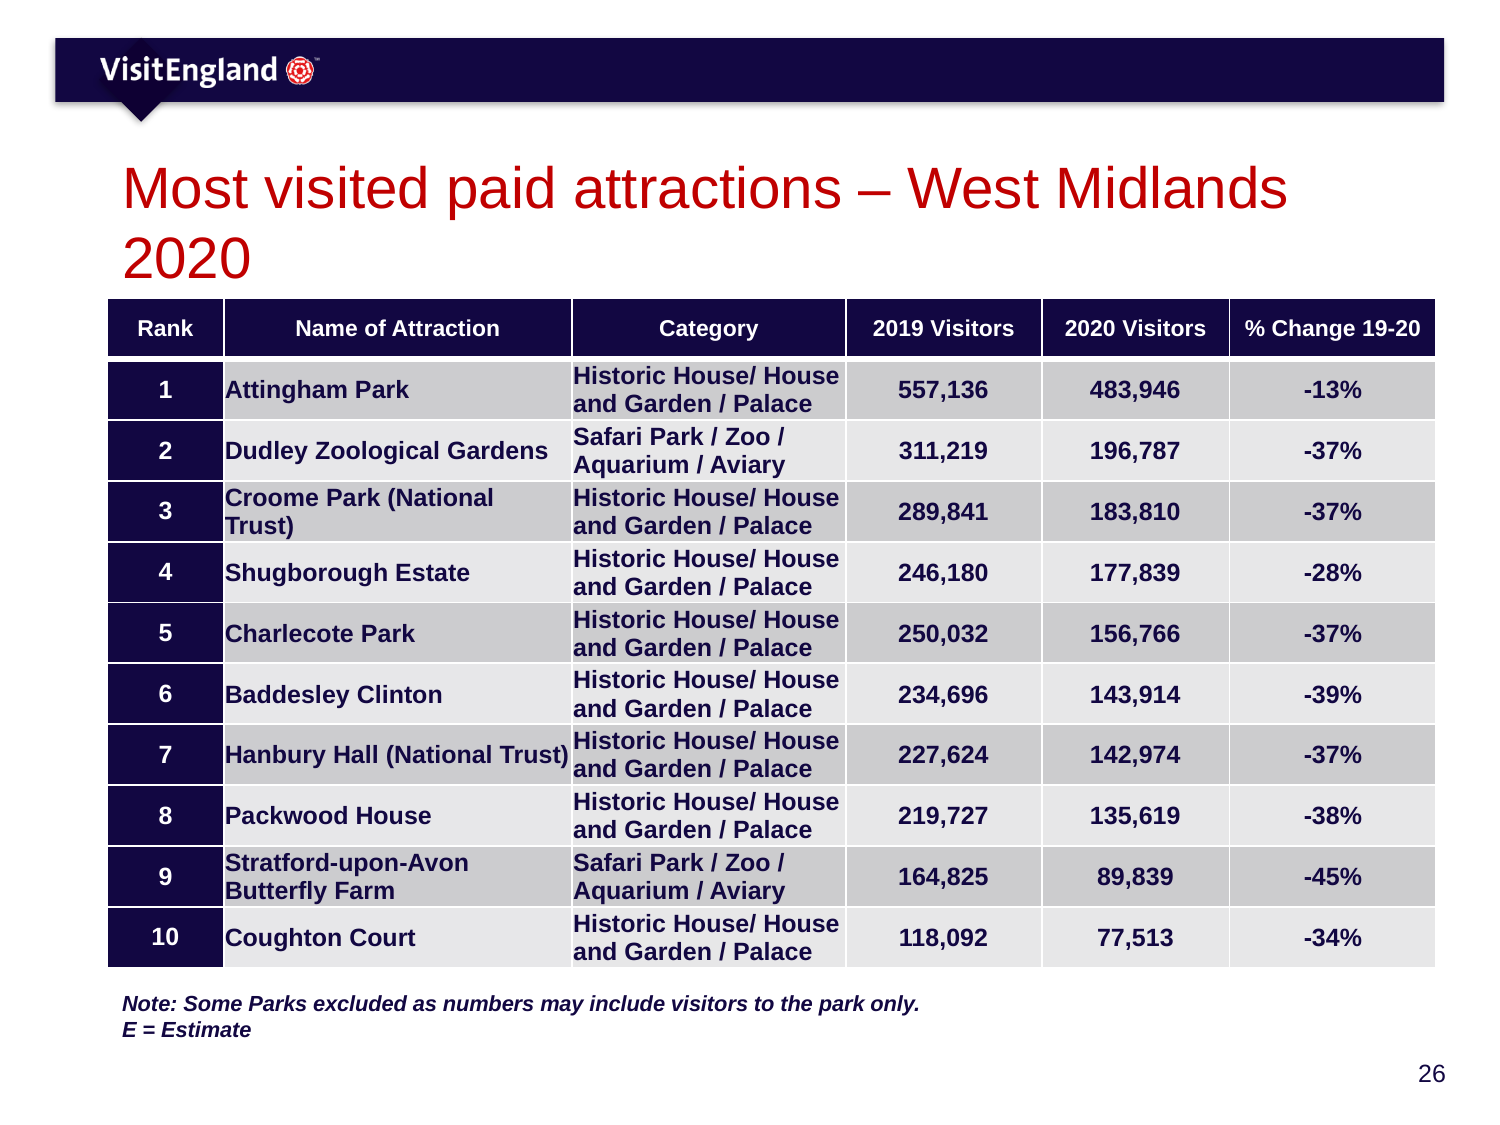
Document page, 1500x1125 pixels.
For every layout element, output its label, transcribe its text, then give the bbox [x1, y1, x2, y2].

table_cell 8 [108, 786, 223, 845]
table_cell 4 [108, 543, 223, 602]
table_cell Historic House/ House and Garden / Palace [573, 664, 845, 723]
table_cell 9 [108, 847, 223, 906]
table_cell 143,914 [1043, 664, 1229, 723]
table_cell Historic House/ House and Garden / Palace [573, 786, 845, 845]
table_cell 219,727 [847, 786, 1041, 845]
table_cell 227,624 [847, 725, 1041, 784]
table_cell Dudley Zoological Gardens [225, 421, 571, 480]
table_cell Croome Park (National Trust) [225, 482, 571, 541]
table_header Rank [108, 299, 223, 356]
table_cell 164,825 [847, 847, 1041, 906]
table_cell 10 [108, 908, 223, 967]
table_cell -37% [1230, 725, 1435, 784]
table_cell Hanbury Hall (National Trust) [225, 725, 571, 784]
table_cell 246,180 [847, 543, 1041, 602]
table_cell 5 [108, 603, 223, 662]
table_cell Coughton Court [225, 908, 571, 967]
table_cell -34% [1230, 908, 1435, 967]
table_cell Historic House/ House and Garden / Palace [573, 482, 845, 541]
table_cell -37% [1230, 421, 1435, 480]
text_box Note: Some Parks excluded as numbers may include visitors to the park only. E = Estimate [107, 982, 1405, 1050]
table_cell Historic House/ House and Garden / Palace [573, 362, 845, 419]
table_cell Charlecote Park [225, 603, 571, 662]
table_cell -13% [1230, 362, 1435, 419]
table_cell 311,219 [847, 421, 1041, 480]
table_cell 118,092 [847, 908, 1041, 967]
table_cell Historic House/ House and Garden / Palace [573, 908, 845, 967]
table_header % Change 19-20 [1230, 299, 1435, 356]
table_cell 183,810 [1043, 482, 1229, 541]
table_cell 77,513 [1043, 908, 1229, 967]
table_cell Historic House/ House and Garden / Palace [573, 543, 845, 602]
table_cell Historic House/ House and Garden / Palace [573, 725, 845, 784]
picture [95, 56, 322, 88]
table_cell 250,032 [847, 603, 1041, 662]
table_cell 289,841 [847, 482, 1041, 541]
table_cell 196,787 [1043, 421, 1229, 480]
table_cell Attingham Park [225, 362, 571, 419]
table_header Category [573, 299, 845, 356]
table_cell -45% [1230, 847, 1435, 906]
table_cell Historic House/ House and Garden / Palace [573, 603, 845, 662]
table_cell 6 [108, 664, 223, 723]
table_cell 7 [108, 725, 223, 784]
table_cell -37% [1230, 603, 1435, 662]
table_cell 234,696 [847, 664, 1041, 723]
table_cell Shugborough Estate [225, 543, 571, 602]
table_cell -38% [1230, 786, 1435, 845]
table_cell 483,946 [1043, 362, 1229, 419]
table_cell 2 [108, 421, 223, 480]
table_cell 135,619 [1043, 786, 1229, 845]
table_cell -28% [1230, 543, 1435, 602]
title Most visited paid attractions – West Midlands 2020 (1/2) [107, 143, 1445, 276]
table_cell 156,766 [1043, 603, 1229, 662]
table_cell Safari Park / Zoo / Aquarium / Aviary [573, 421, 845, 480]
table_cell 557,136 [847, 362, 1041, 419]
table_cell 89,839 [1043, 847, 1229, 906]
table_cell Stratford-upon-Avon Butterfly Farm [225, 847, 571, 906]
table_cell 142,974 [1043, 725, 1229, 784]
table_header 2020 Visitors [1043, 299, 1229, 356]
table_cell -39% [1230, 664, 1435, 723]
table_cell 1 [108, 362, 223, 419]
table_cell Safari Park / Zoo / Aquarium / Aviary [573, 847, 845, 906]
table_cell -37% [1230, 482, 1435, 541]
table_cell 177,839 [1043, 543, 1229, 602]
table_header 2019 Visitors [847, 299, 1041, 356]
table_cell Baddesley Clinton [225, 664, 571, 723]
table_cell Packwood House [225, 786, 571, 845]
table_cell 3 [108, 482, 223, 541]
table_header Name of Attraction [225, 299, 571, 356]
